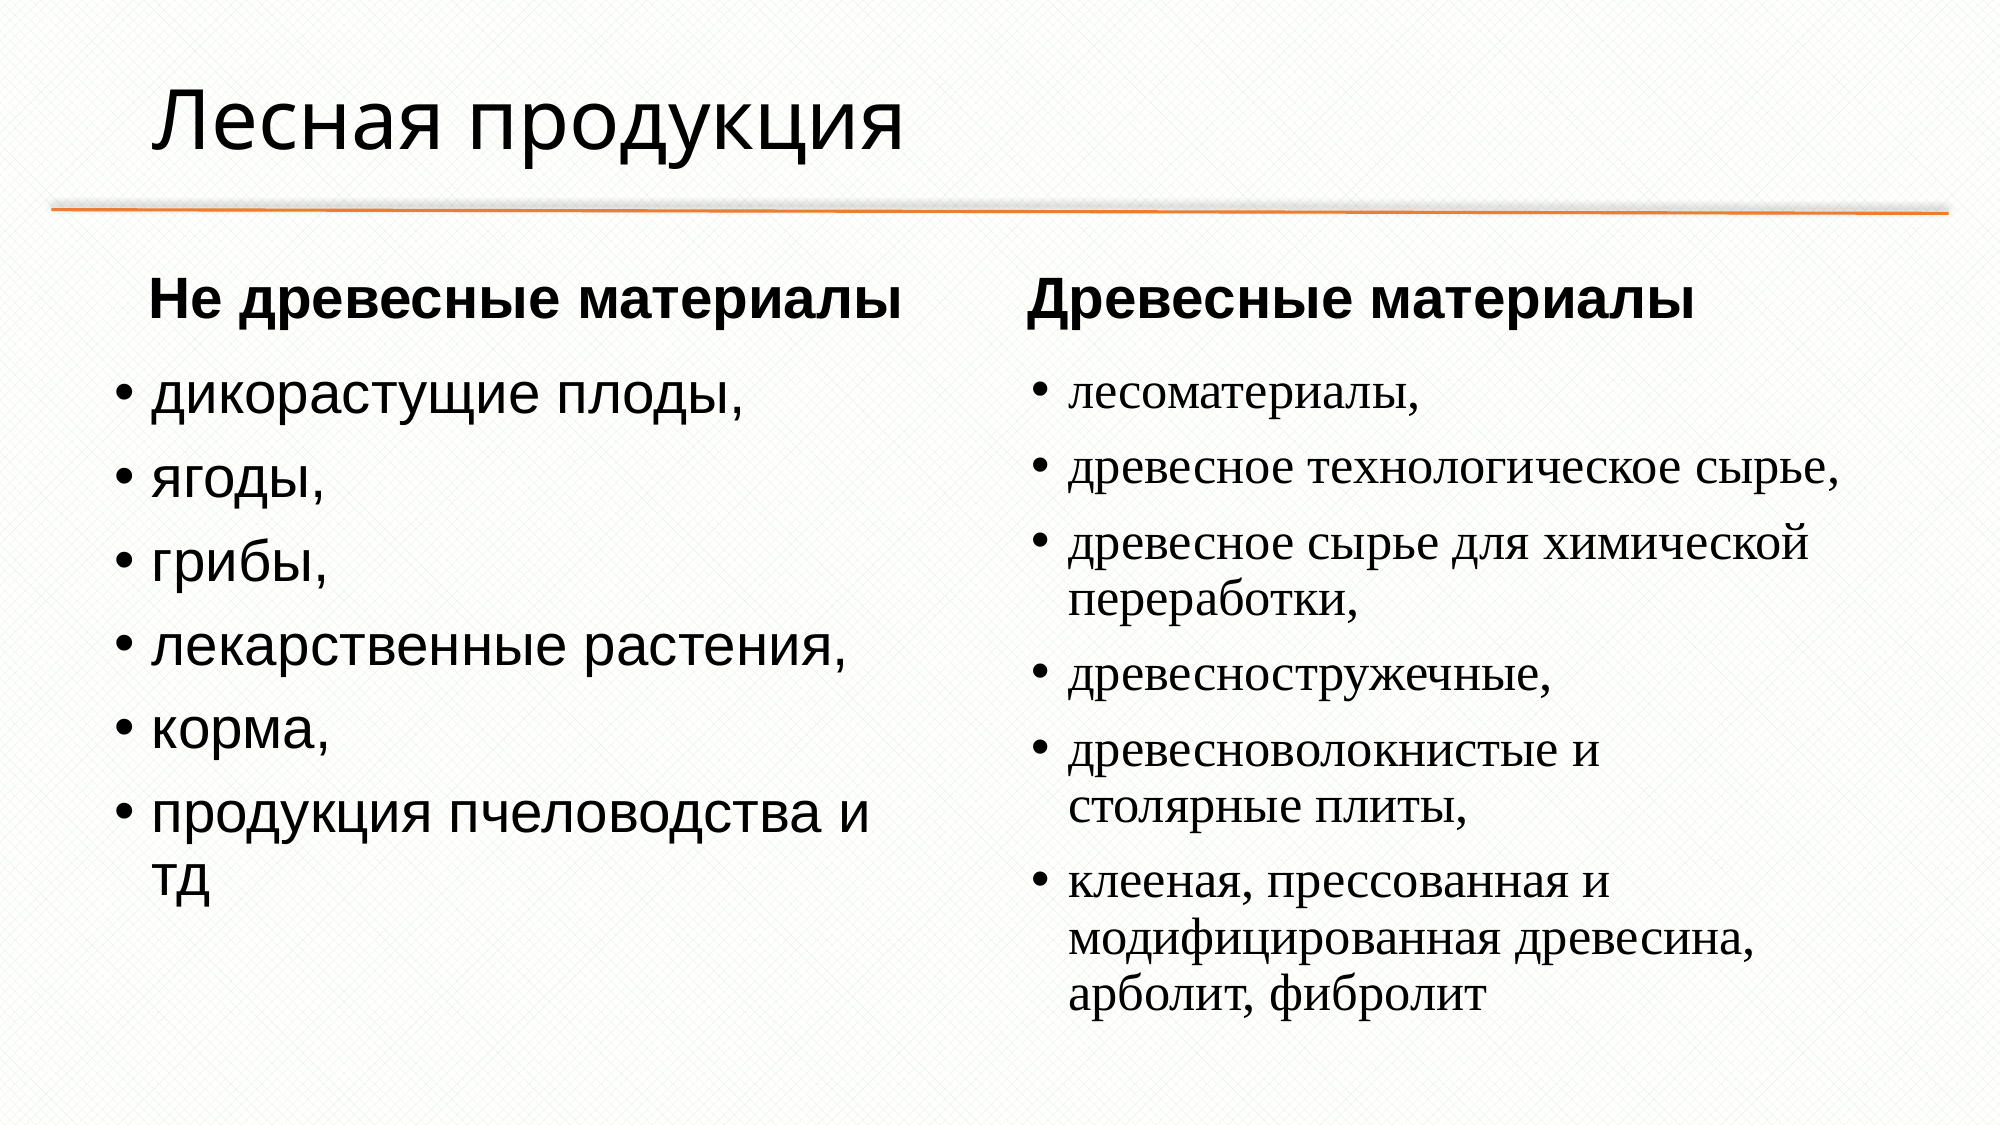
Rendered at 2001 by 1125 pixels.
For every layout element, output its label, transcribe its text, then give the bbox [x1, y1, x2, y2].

title Лесная продукция [137, 59, 1863, 186]
list лесоматериалы, древесное технологическое сырье, древесное сырье для химической переработки, древесностружечные, древесноволокнистые и столярные плиты, клееная, прессованная и модифицированная древесина, арболит, фибро­лит [1016, 355, 1863, 1071]
list Не древесные материалы [133, 258, 984, 339]
list Древесные материалы [1012, 258, 1863, 339]
list дикорастущие плоды, ягоды, грибы, лекар­ственные растения, корма, продукция пчеловодства и тд [99, 355, 950, 961]
